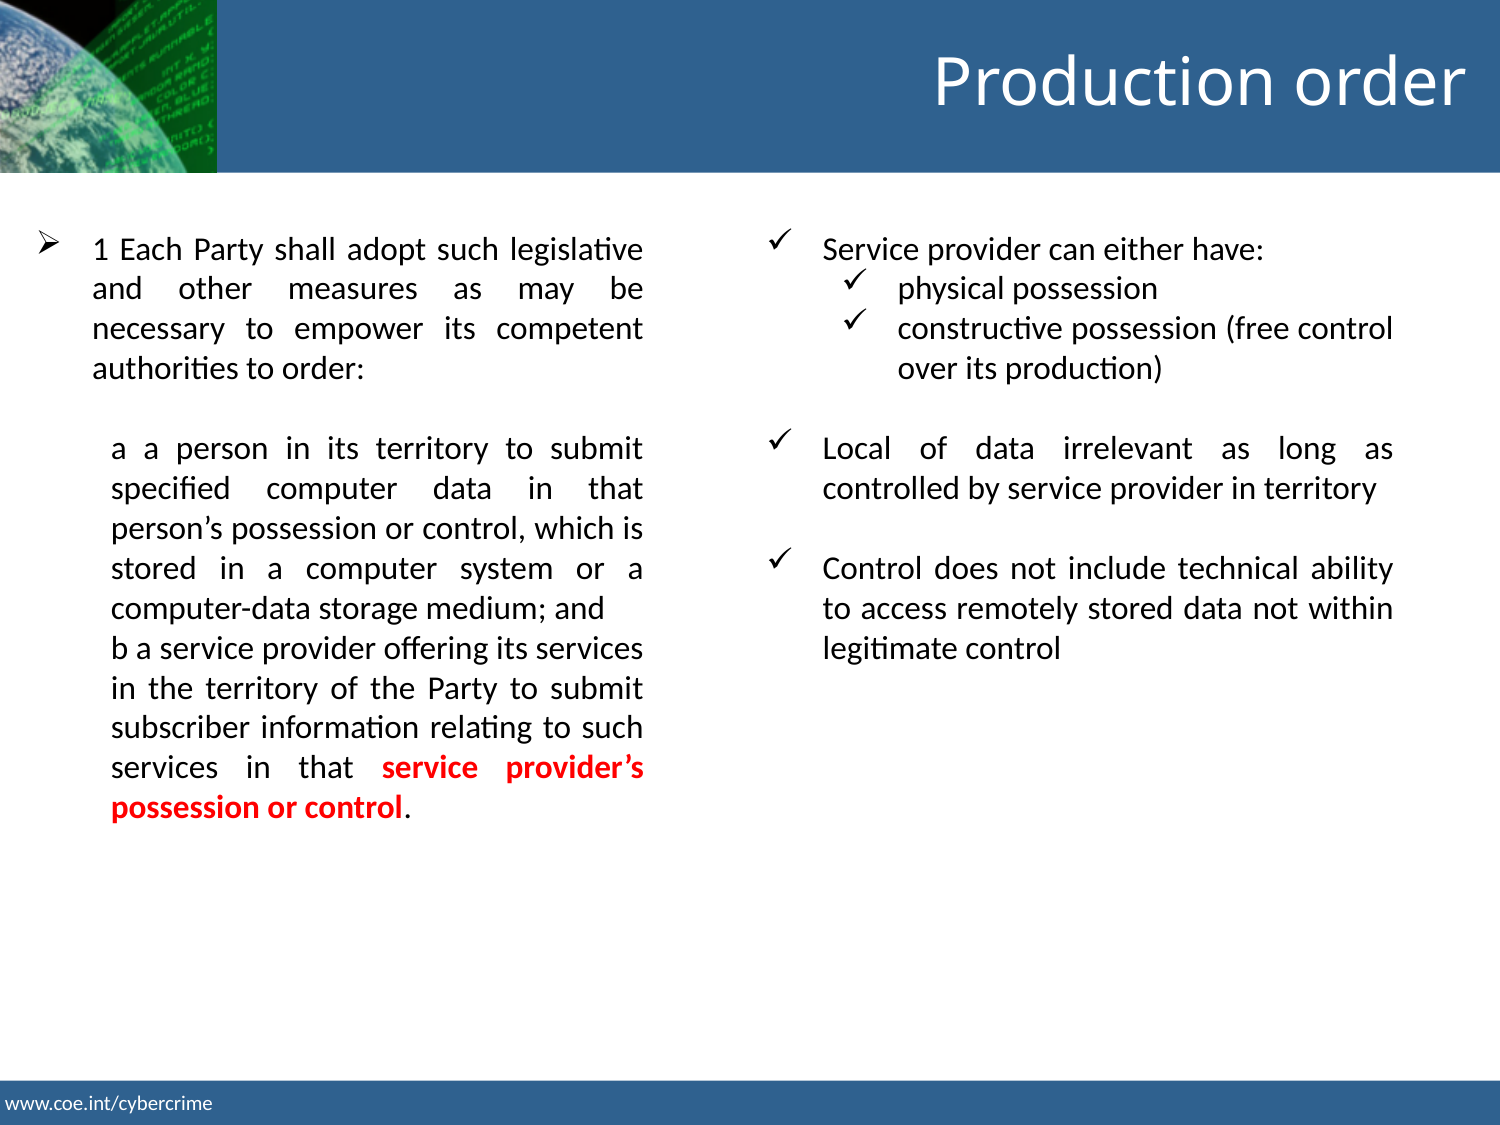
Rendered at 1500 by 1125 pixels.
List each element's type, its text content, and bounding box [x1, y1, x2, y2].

text_box Production order [230, 31, 1483, 126]
text_box Service provider can either have: physical possession constructive possession (free control over its production) Local of data irrelevant as long as controlled by service provider in territory Control does not include technical ability to access remotely stored data not within legitimate control [751, 219, 1409, 674]
text_box 1 Each Party shall adopt such legislative and other measures as may be necessary to empower its competent authorities to order: a a person in its territory to submit specified computer data in that person’s possession or control, which is stored in a computer system or a computer-data storage medium; and b a service provider offering its services in the territory of the Party to submit subscriber information relating to such services in that service provider’s possession or control. [21, 219, 660, 833]
picture [0, 0, 217, 173]
